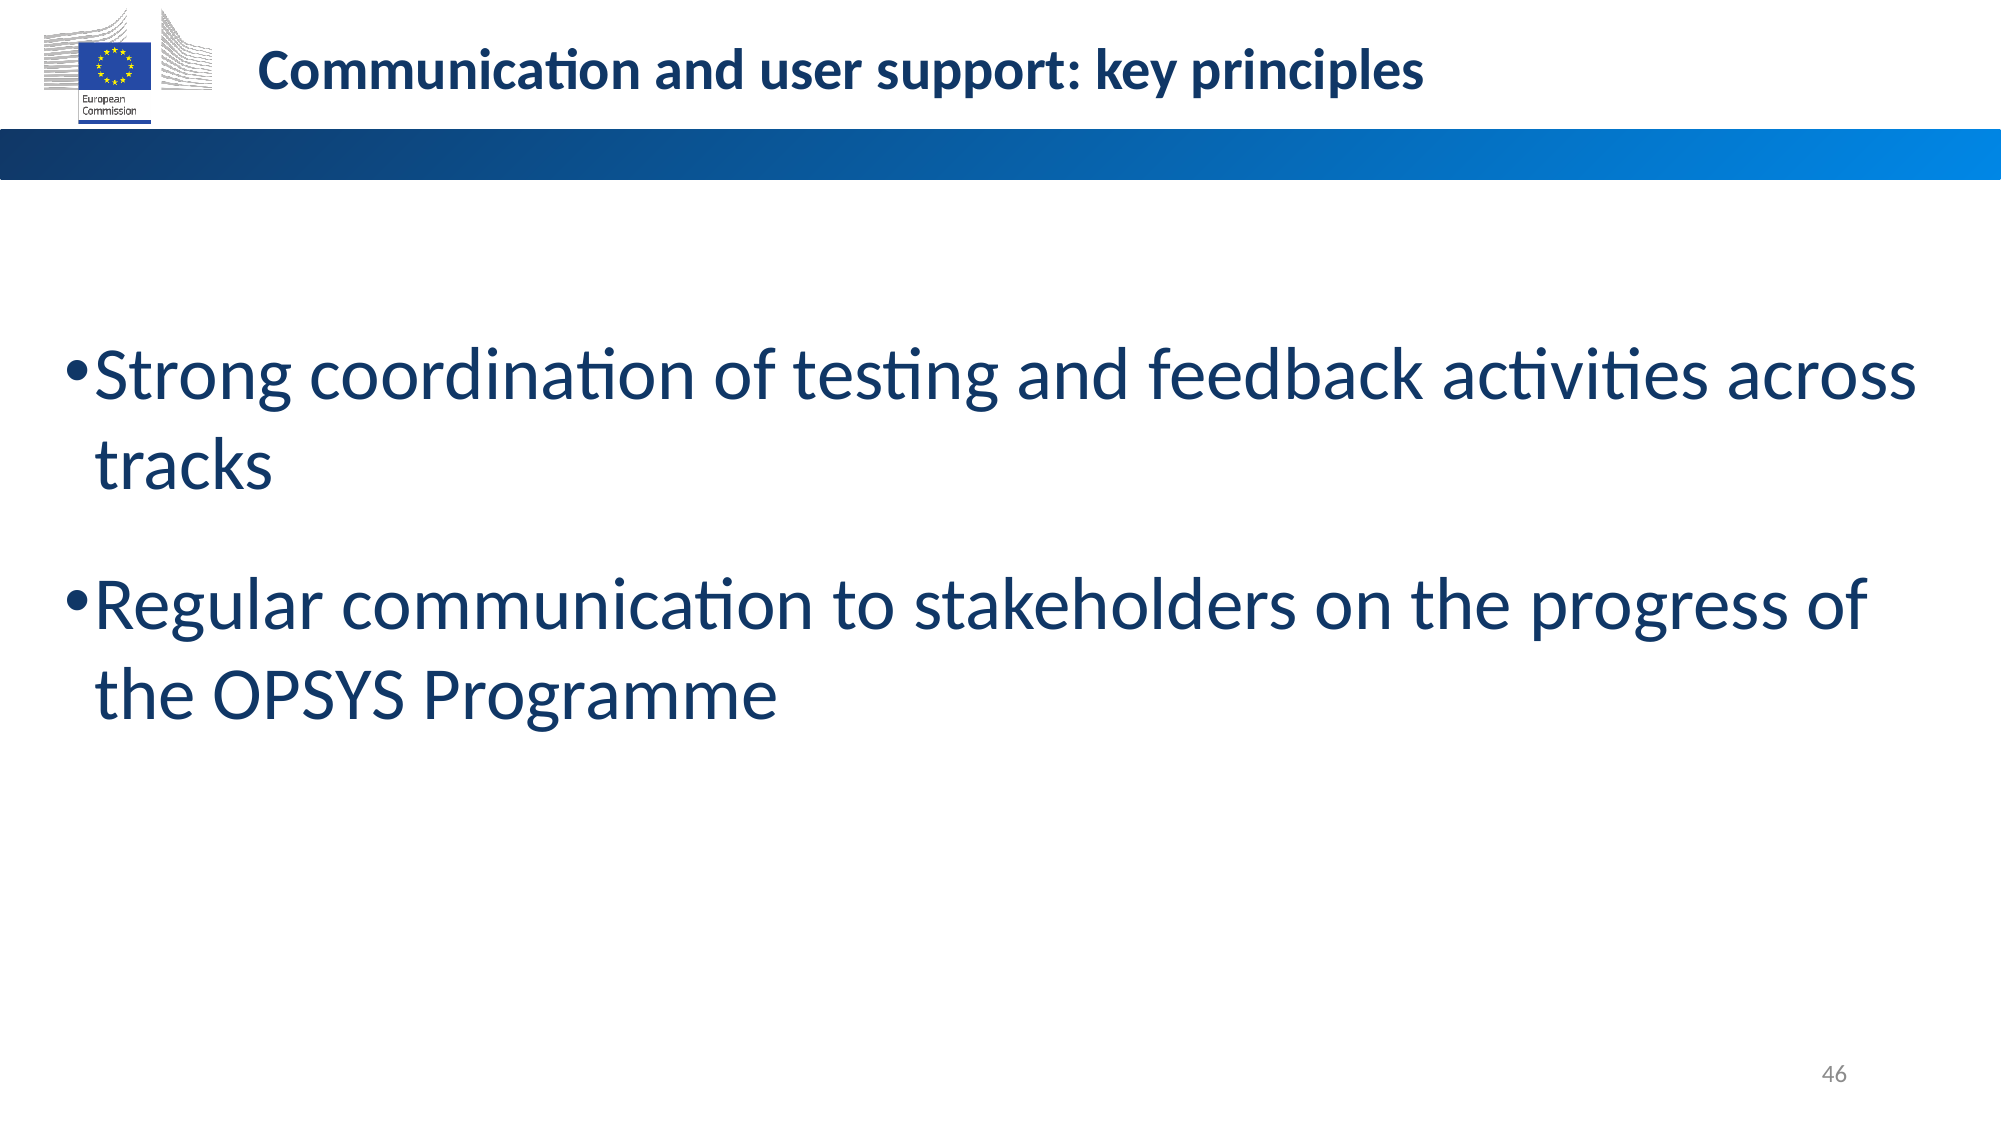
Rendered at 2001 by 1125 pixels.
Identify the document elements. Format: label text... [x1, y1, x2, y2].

text_box Strong coordination of testing and feedback activities across tracks Regular communication to stakeholders on the progress of the OPSYS Programme [49, 316, 1951, 1007]
picture [44, 8, 212, 124]
text_box Communication and user support: key principles [244, 23, 1485, 109]
slide_number 46 [1412, 1042, 1863, 1103]
